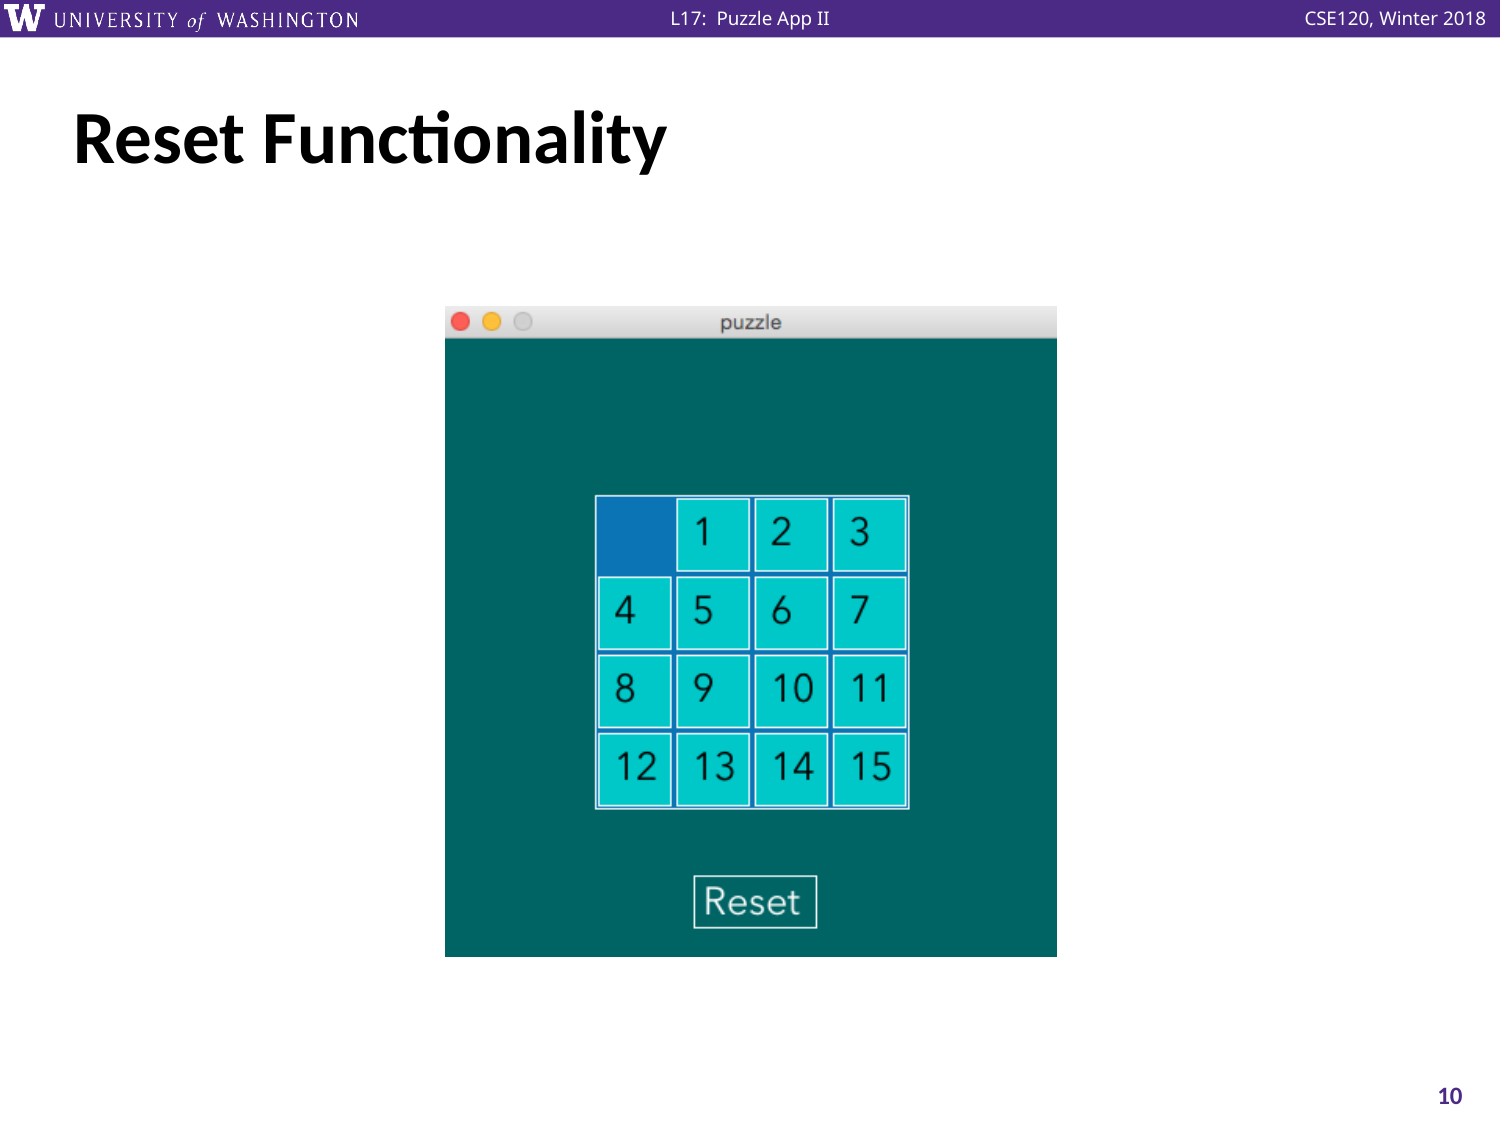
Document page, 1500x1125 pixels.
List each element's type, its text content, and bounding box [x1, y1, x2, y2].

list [445, 305, 1057, 957]
picture [4, 4, 358, 32]
title Reset Functionality [58, 71, 1438, 197]
slide_number 10 [1400, 1065, 1500, 1125]
